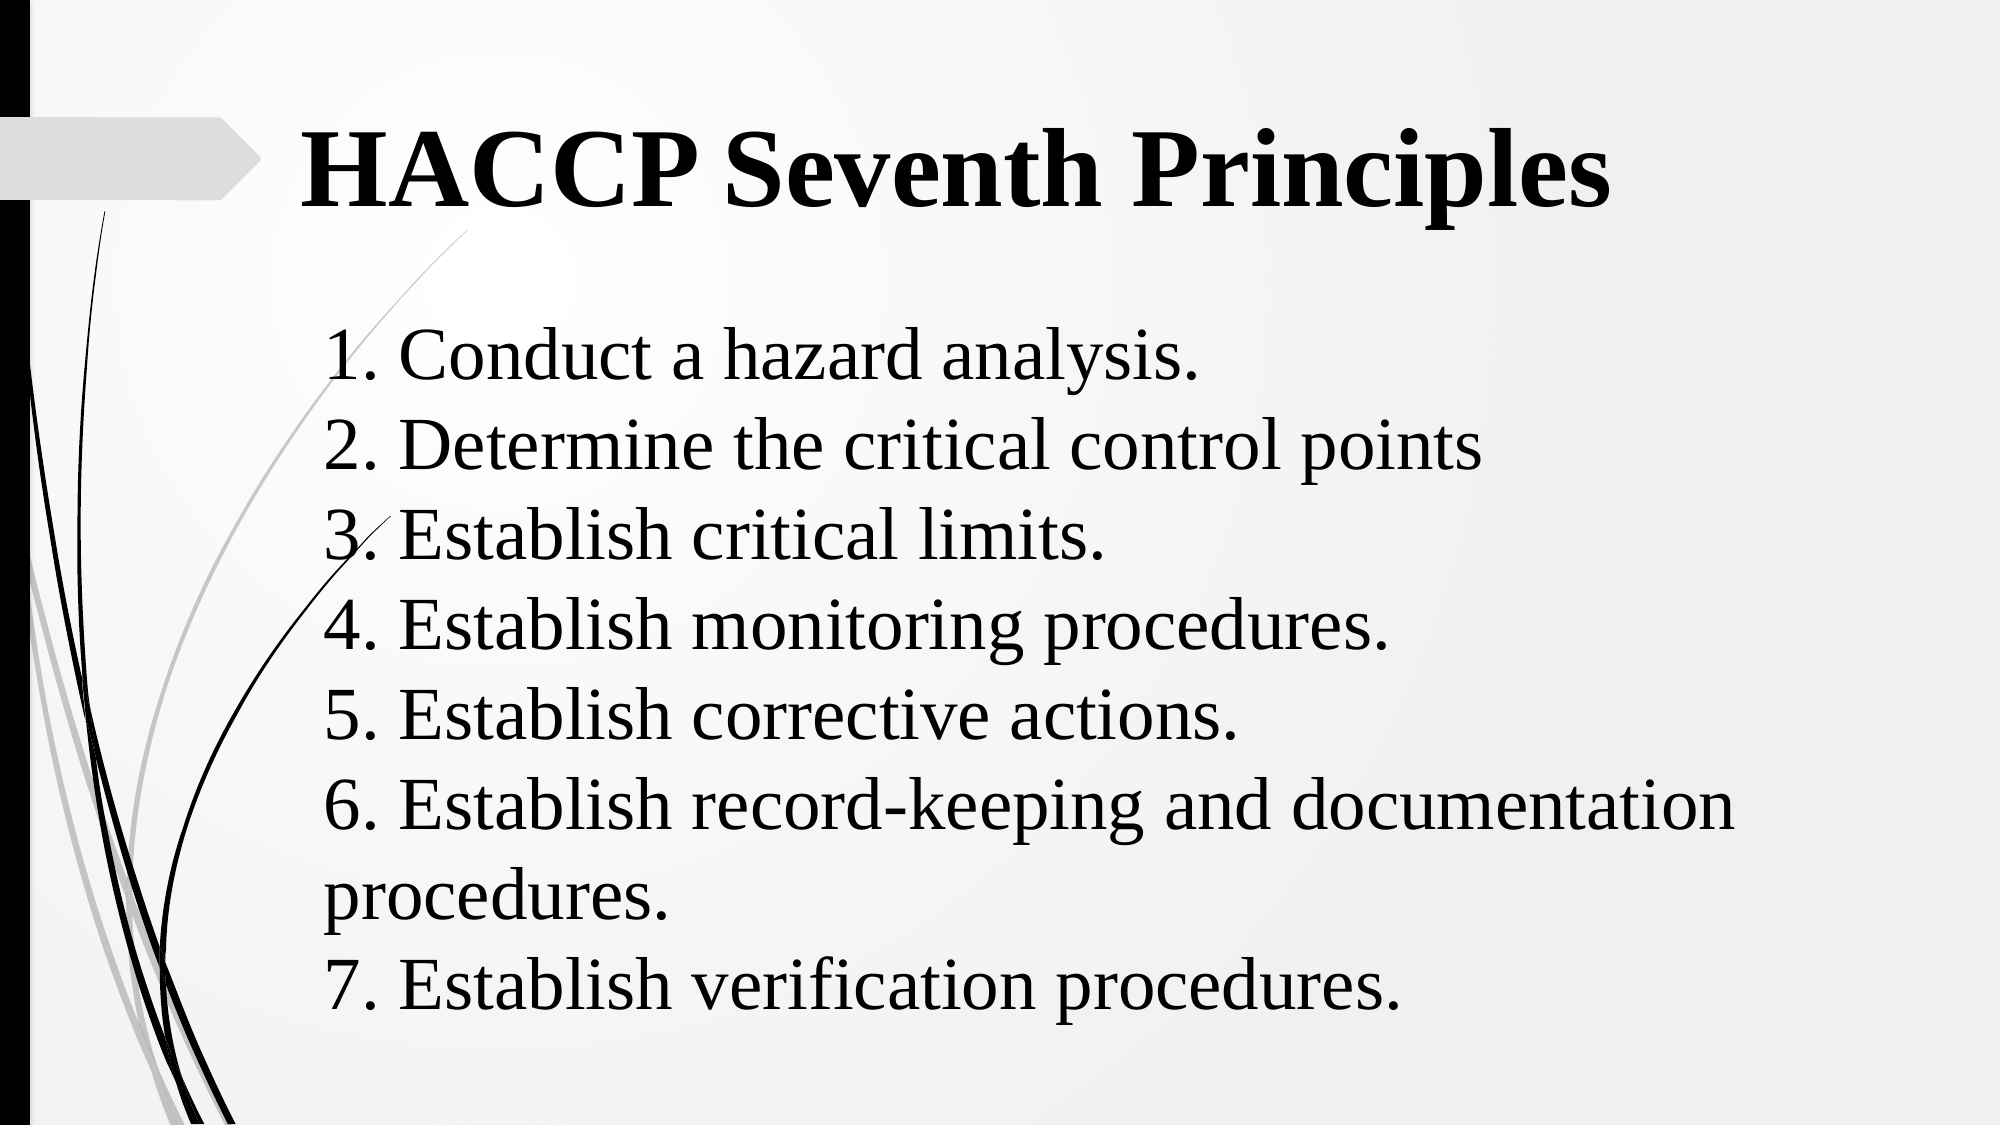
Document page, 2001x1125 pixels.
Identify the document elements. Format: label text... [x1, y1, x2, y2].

title HACCP Seventh Principles [285, 86, 1748, 297]
list 1. Conduct a hazard analysis. 2. Determine the critical control points 3. Establish critical limits. 4. Establish monitoring procedures. 5. Establish corrective actions. 6. Establish record-keeping and documentation procedures. 7. Establish verification procedures. [308, 296, 2000, 1114]
